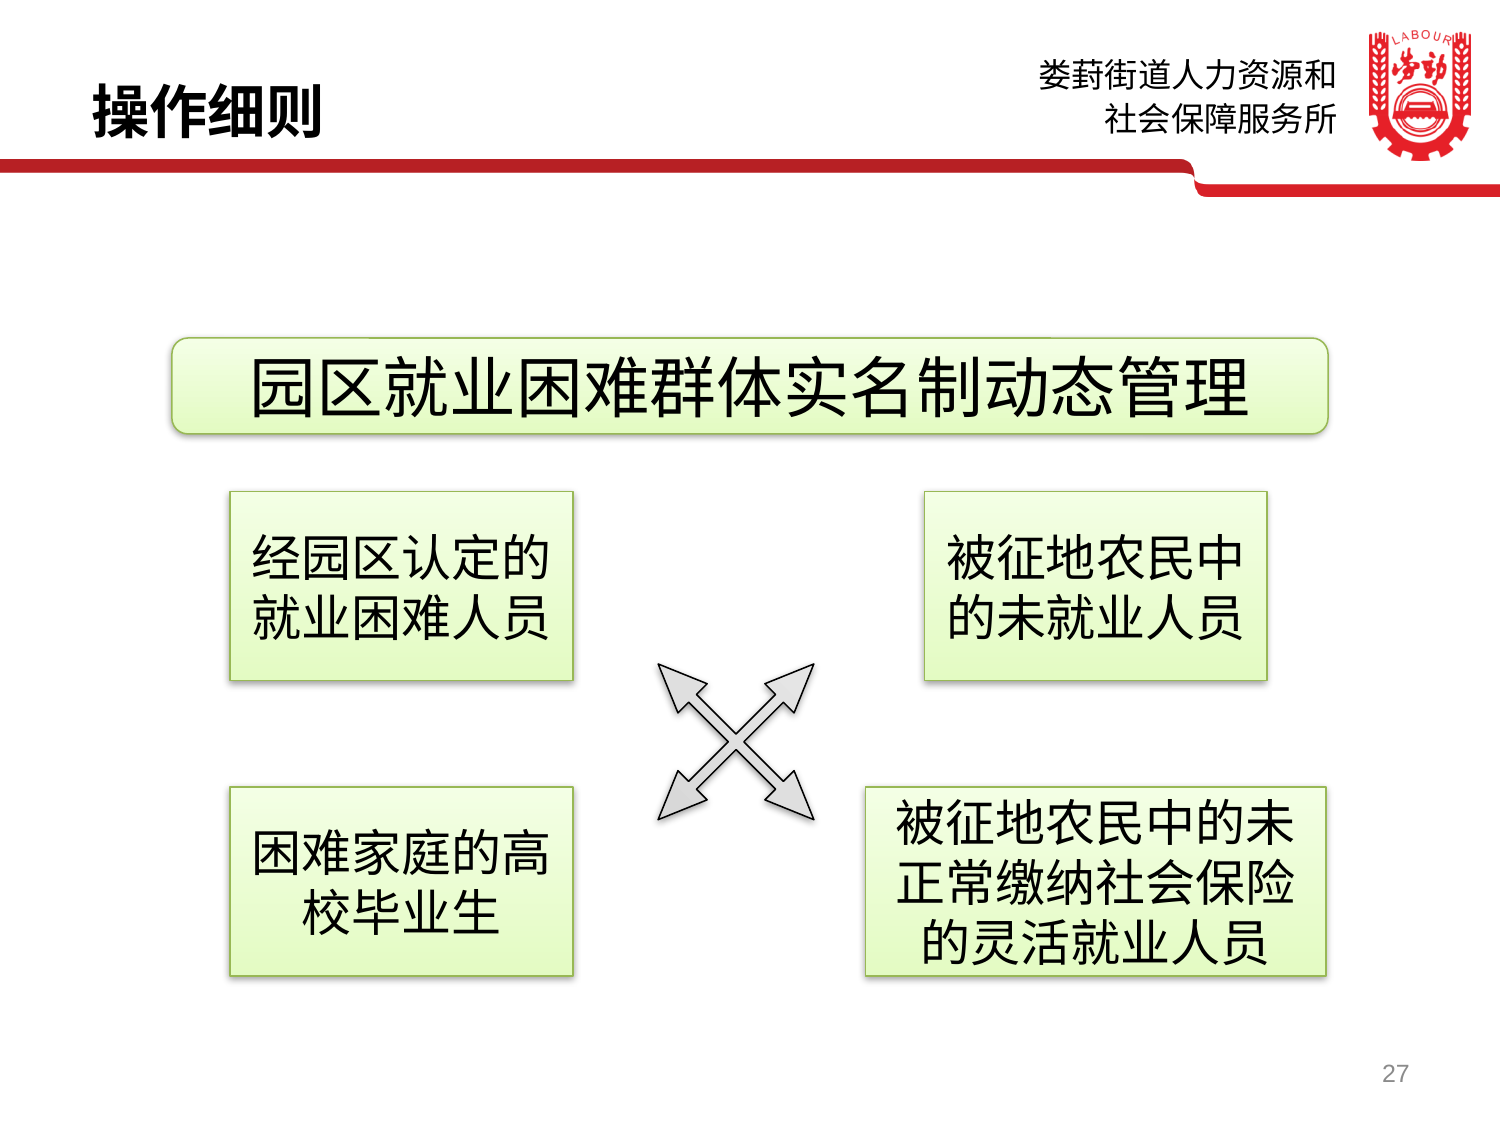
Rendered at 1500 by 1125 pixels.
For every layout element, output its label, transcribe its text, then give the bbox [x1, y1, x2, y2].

text_box 操作细则 [76, 67, 649, 153]
text_box 被征地农民中的未就业人员 [924, 491, 1268, 681]
text_box 困难家庭的高校毕业生 [229, 786, 574, 977]
slide_number 27 [1074, 1042, 1425, 1103]
picture [0, 30, 1500, 197]
text_box [657, 663, 815, 821]
text_box 被征地农民中的未正常缴纳社会保险的灵活就业人员 [865, 786, 1327, 977]
text_box 园区就业困难群体实名制动态管理 [171, 337, 1329, 435]
text_box 经园区认定的就业困难人员 [229, 491, 574, 681]
